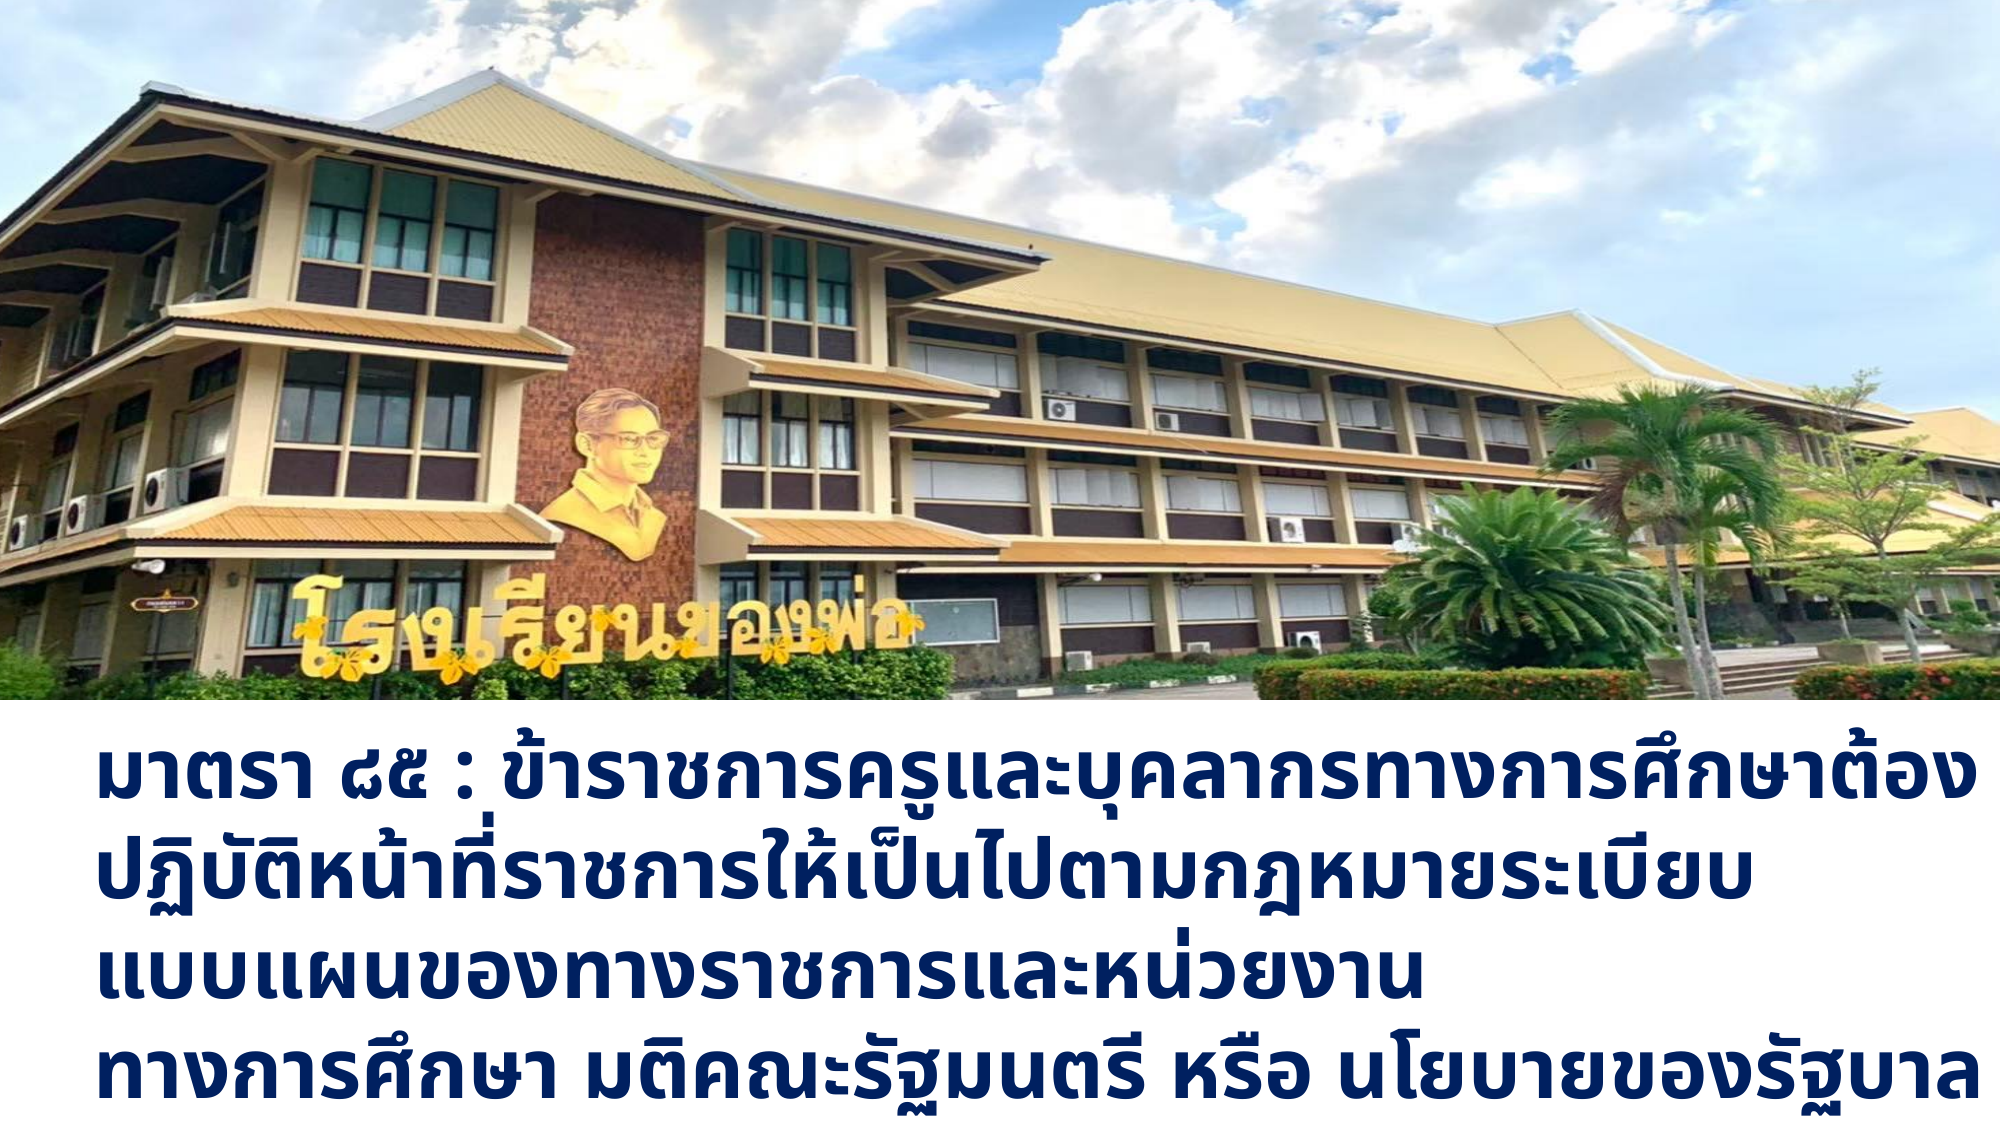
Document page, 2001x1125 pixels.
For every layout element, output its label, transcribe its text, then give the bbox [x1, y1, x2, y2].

text_box มาตรา ๘๕ : ข้าราชการครูและบุคลากรทางการศึกษาต้องปฏิบัติหน้าที่ราชการให้เป็นไปตามกฎหมายระเบียบแบบแผนของทางราชการและหน่วยงาน ทางการศึกษา มติคณะรัฐมนตรี หรือ นโยบายของรัฐบาลโดยถือประโยชน์สูงสุดของผู้เรียน และไม่ให้เกิดความเสียหายแก่ทางราชการ [78, 708, 2000, 1125]
picture [0, 0, 2000, 700]
